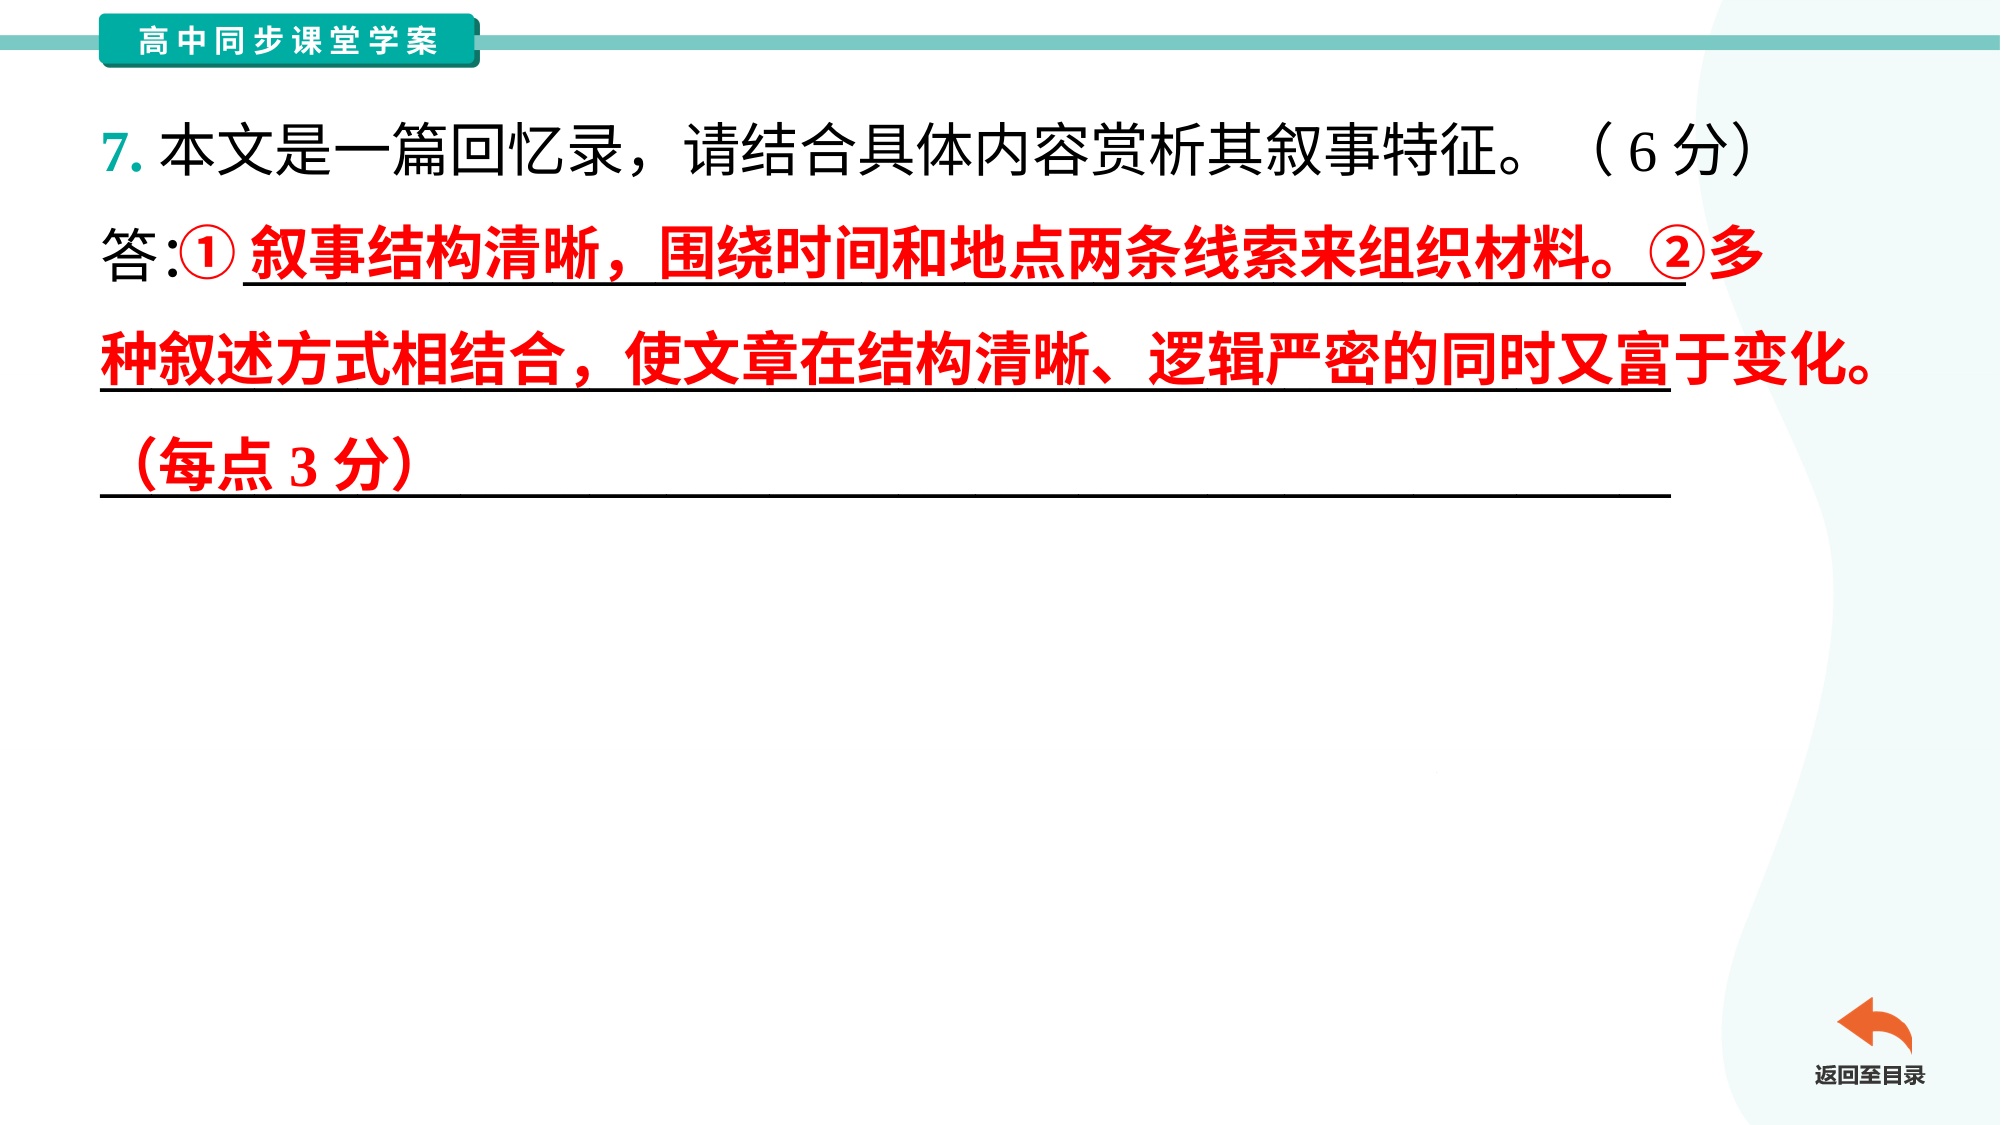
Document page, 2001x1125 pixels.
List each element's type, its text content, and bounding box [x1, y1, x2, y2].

text_box ①叙事结构清晰，围绕时间和地点两条线索来组织材料。②多 种叙述方式相结合，使文章在结构清晰、逻辑严密的同时又富于变化。 （每点3分） [100, 179, 1899, 499]
picture [0, 0, 2000, 1125]
text_box 7.本文是一篇回忆录，请结合具体内容赏析其叙事特征。（6分） 答： ________________________________________________________ _____________________________________________________________ _____________________________________________________________ [100, 76, 1899, 179]
